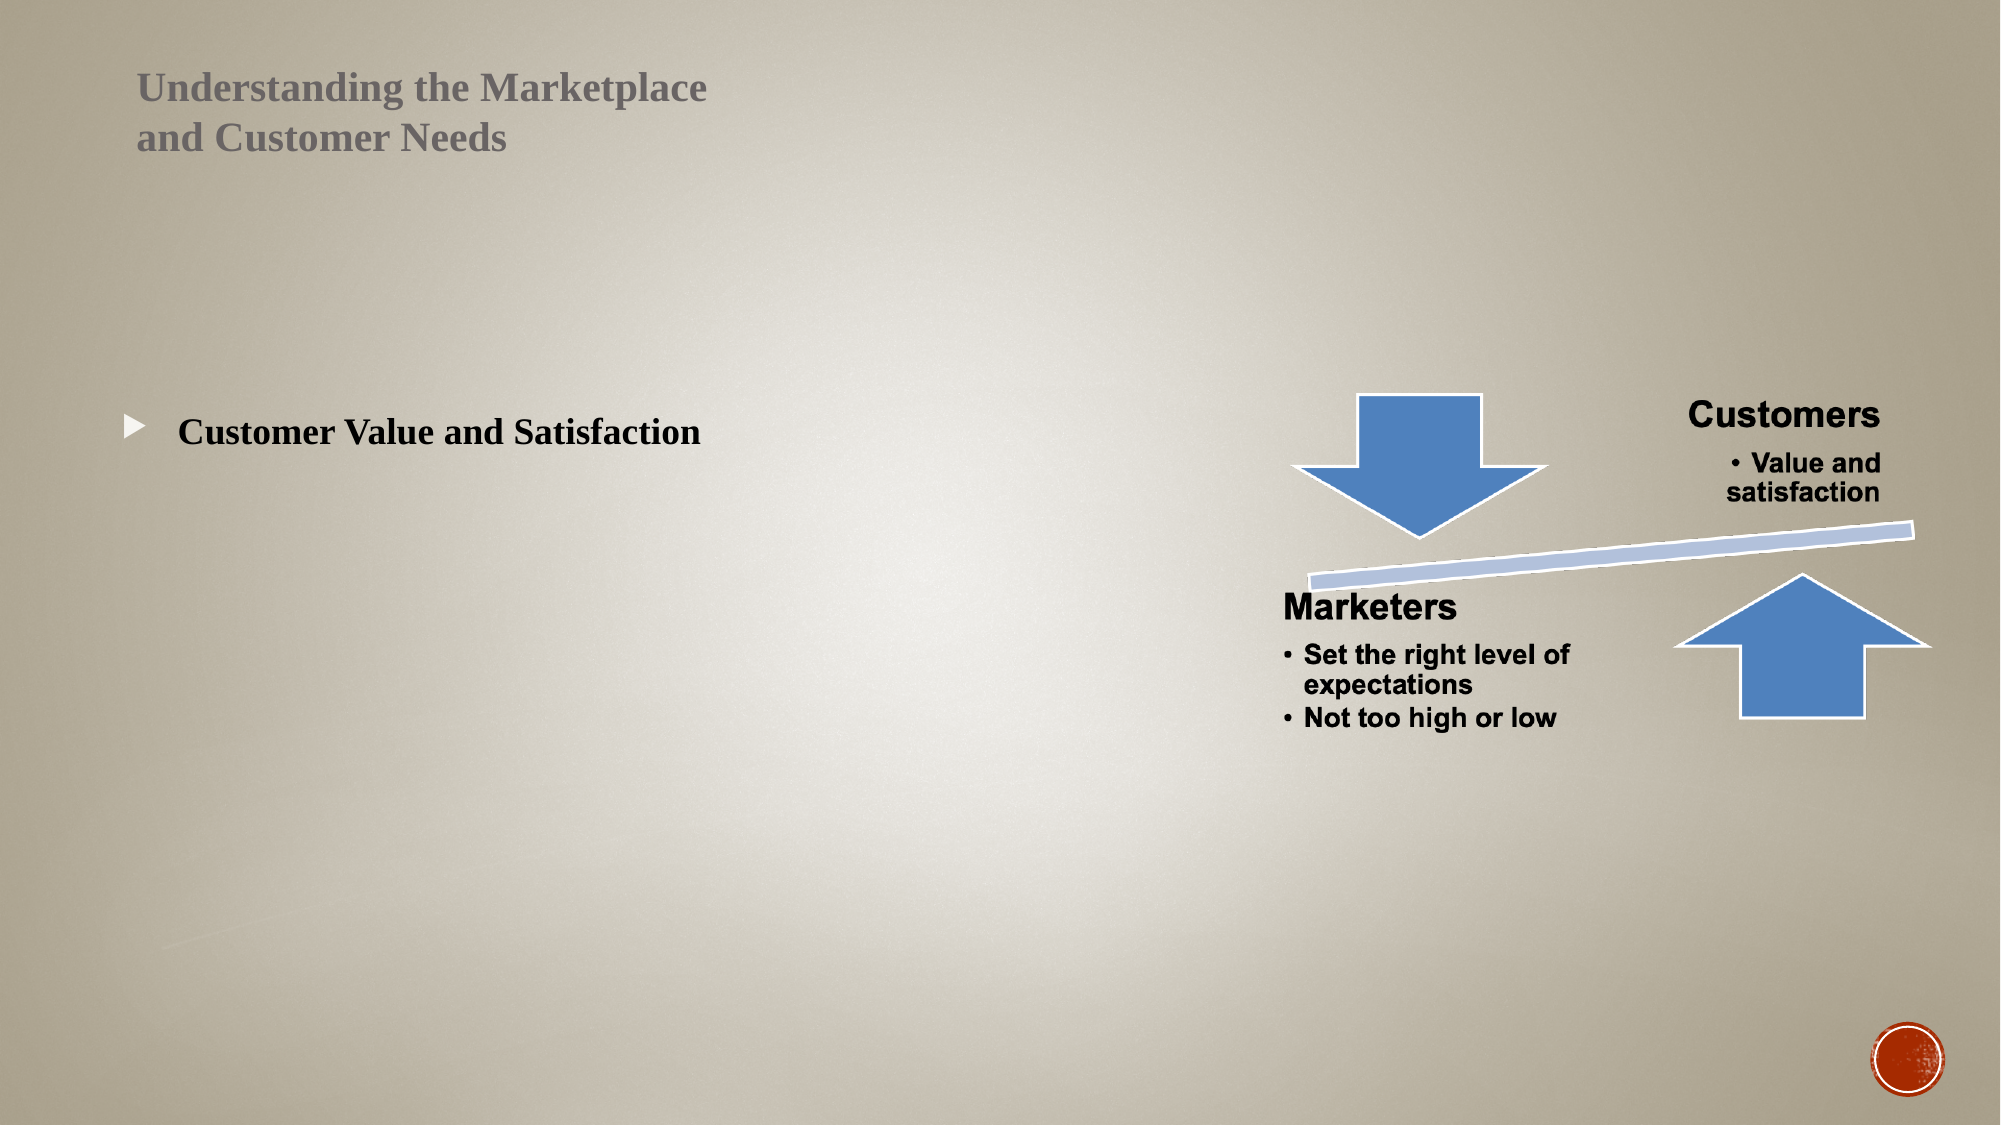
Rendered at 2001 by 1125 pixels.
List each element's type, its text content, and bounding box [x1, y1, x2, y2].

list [1224, 379, 1998, 748]
text_box Understanding the Marketplace and Customer Needs [121, 52, 1397, 241]
text_box Customer Value and Satisfaction [106, 399, 1122, 1021]
title [106, 103, 1122, 370]
